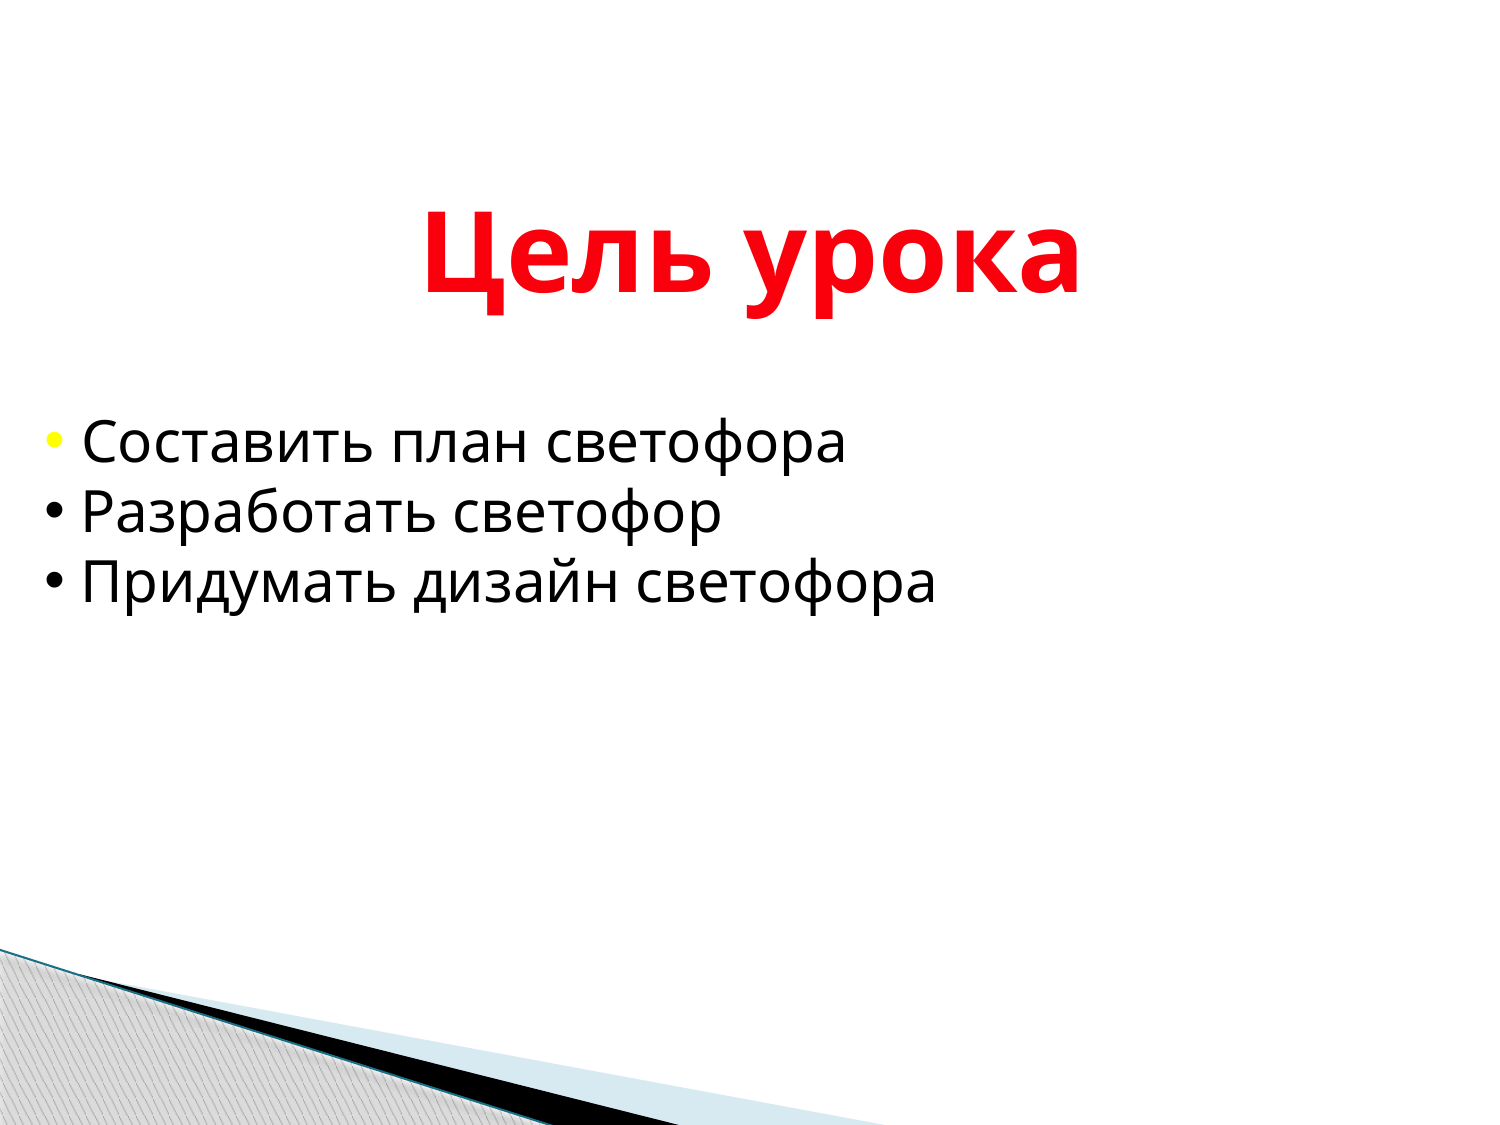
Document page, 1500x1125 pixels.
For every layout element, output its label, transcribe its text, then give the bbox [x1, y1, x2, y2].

text_box Составить план светофора Разработать светофор Придумать дизайн светофора [29, 397, 1465, 692]
text_box Цель урока [403, 172, 1102, 323]
